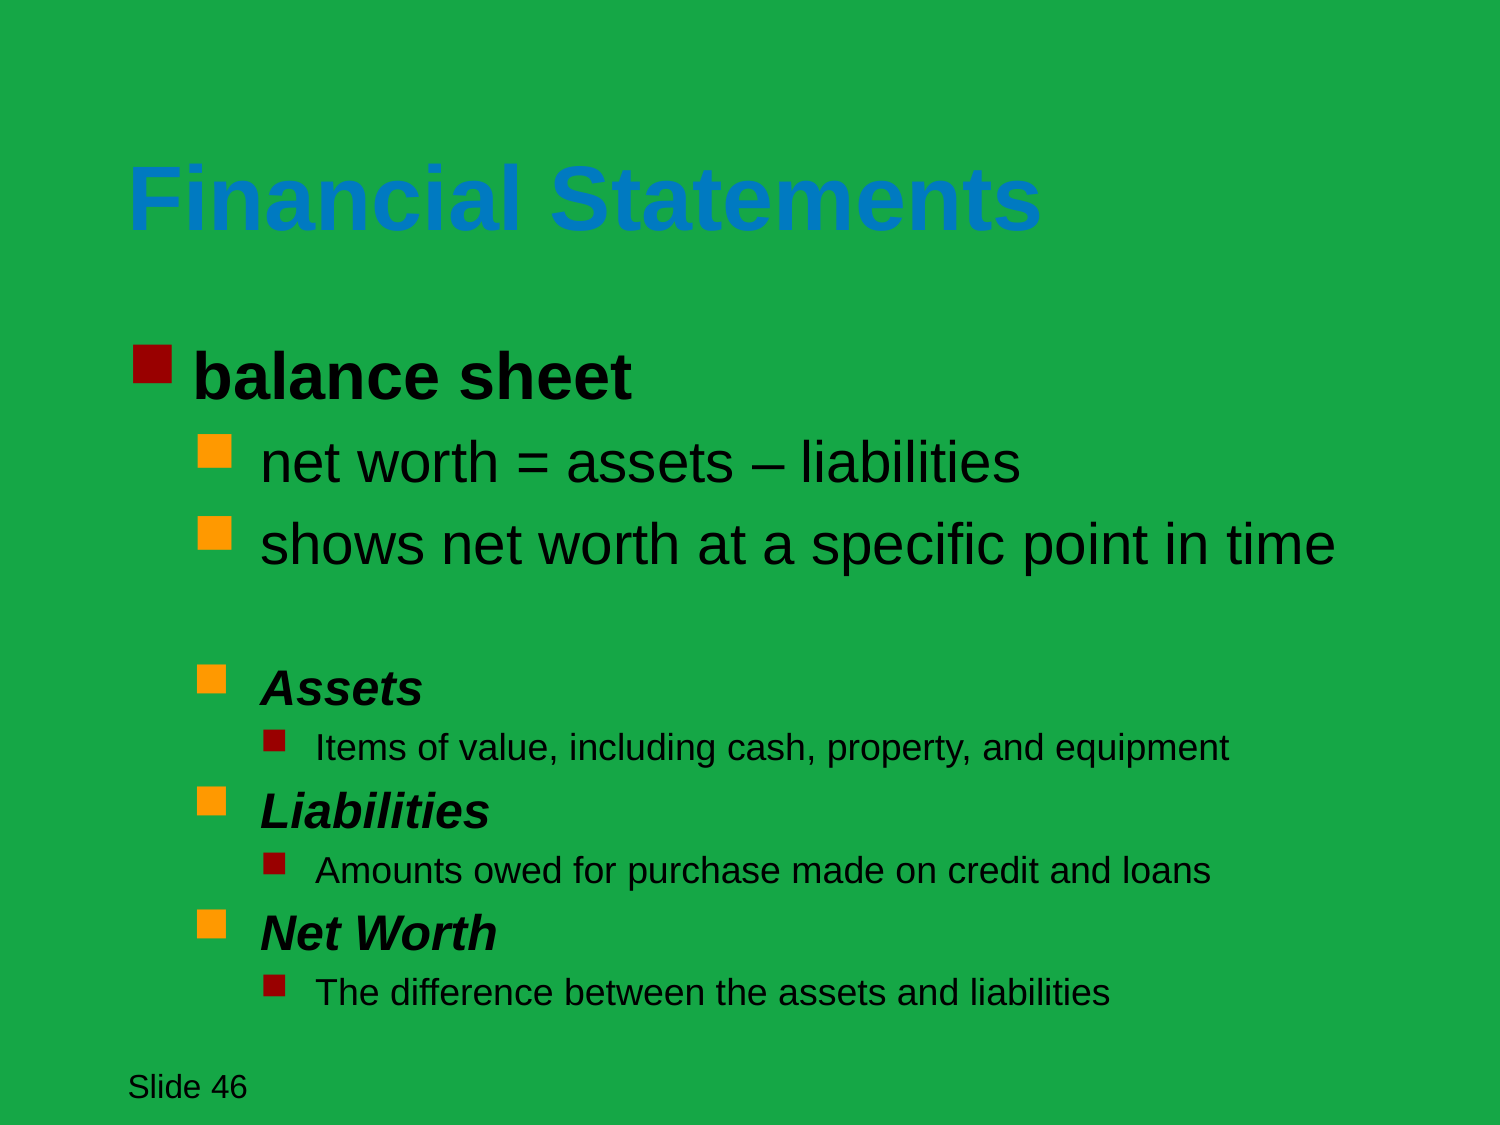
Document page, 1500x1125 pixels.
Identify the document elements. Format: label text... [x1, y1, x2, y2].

title Financial Statements [112, 99, 1388, 288]
list balance sheet net worth = assets – liabilities shows net worth at a specific point in time Assets Items of value, including cash, property, and equipment Liabilities Amounts owed for purchase made on credit and loans Net Worth The difference between the assets and liabilities [112, 324, 1463, 975]
slide_number Slide 46 [112, 1037, 425, 1113]
